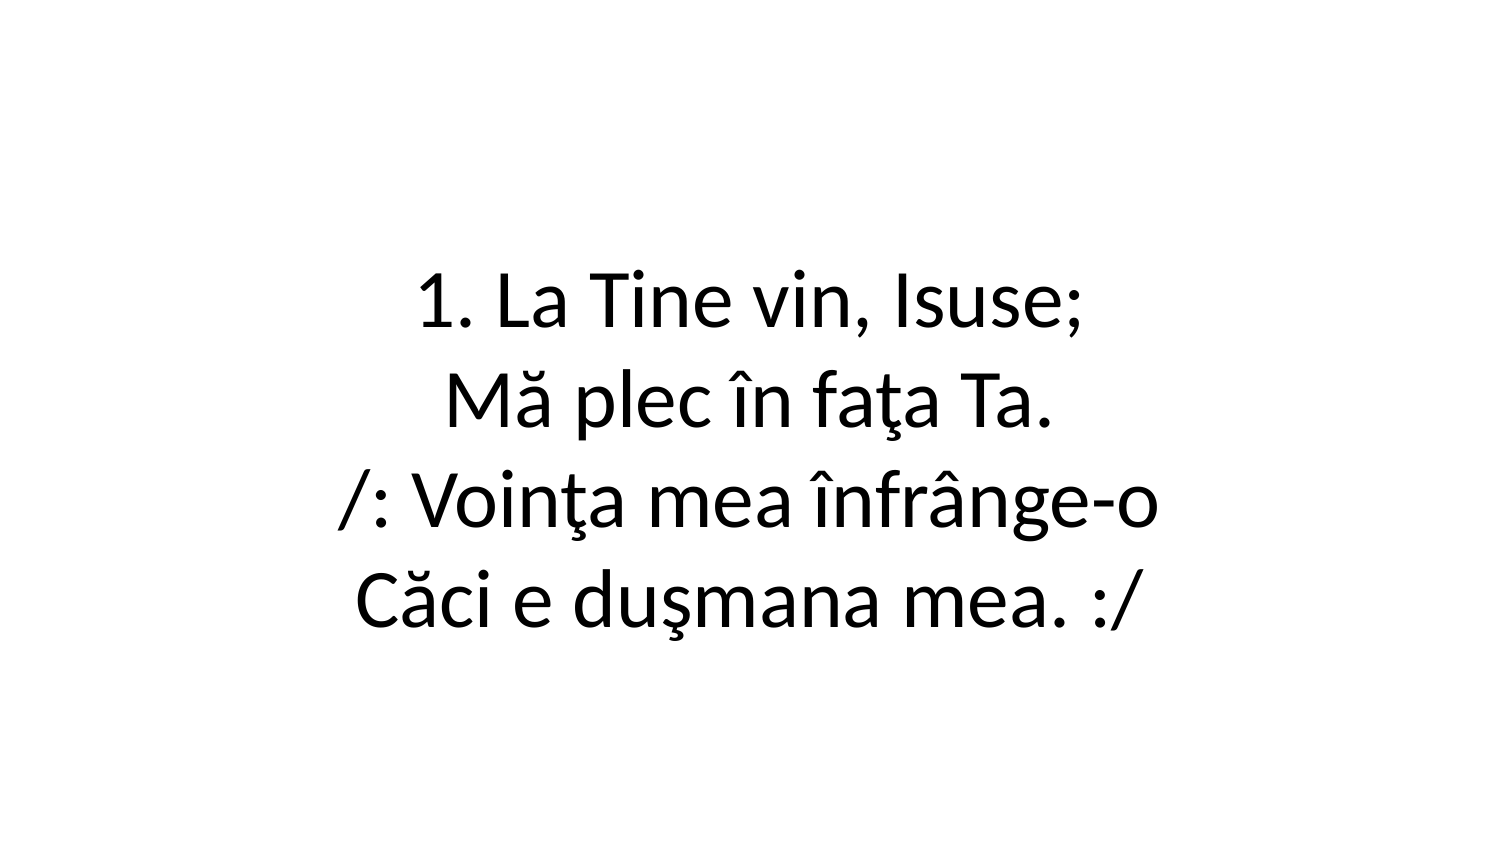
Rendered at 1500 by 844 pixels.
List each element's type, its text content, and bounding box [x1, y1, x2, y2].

text_box 1. La Tine vin, Isuse; Mă plec în faţa Ta. /: Voinţa mea înfrânge-o Căci e duşmana mea. :/ [323, 192, 1177, 652]
